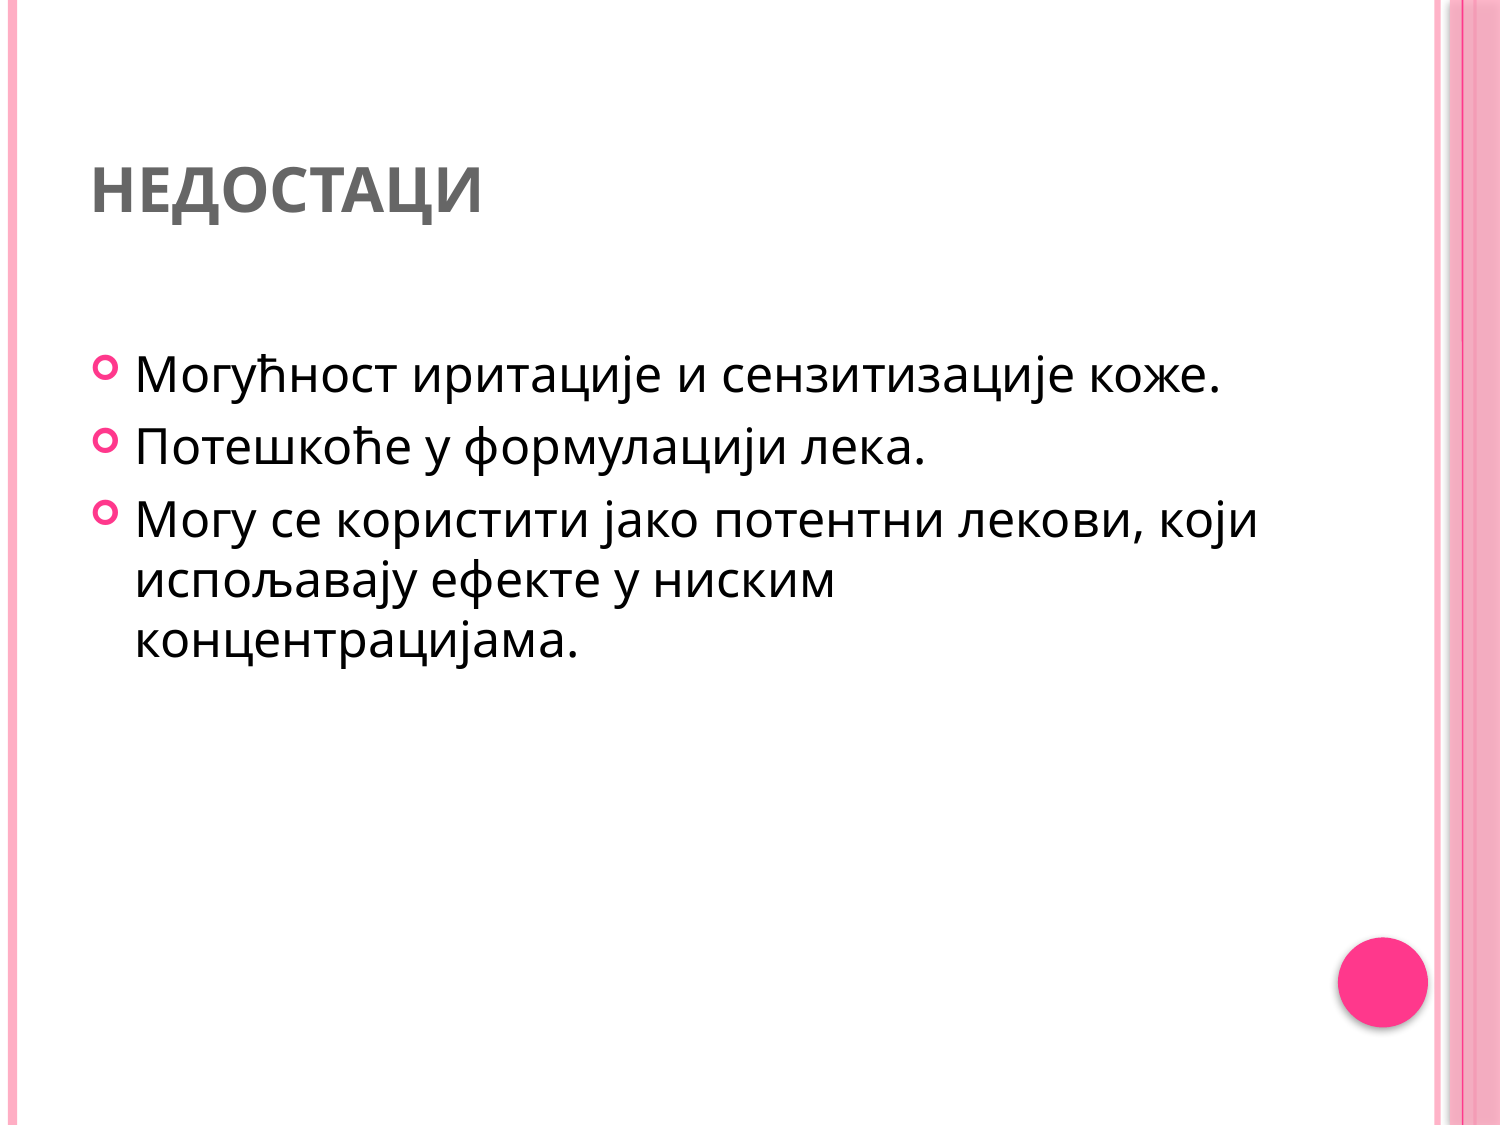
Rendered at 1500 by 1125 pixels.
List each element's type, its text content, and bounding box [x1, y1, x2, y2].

list Могућност иритације и сензитизације коже. Потешкоће у формулацији лека. Могу се користити јако потентни лекови, који испољавају ефекте у ниским концентрацијама. [75, 262, 1300, 1062]
title Недостаци [75, 45, 1300, 233]
